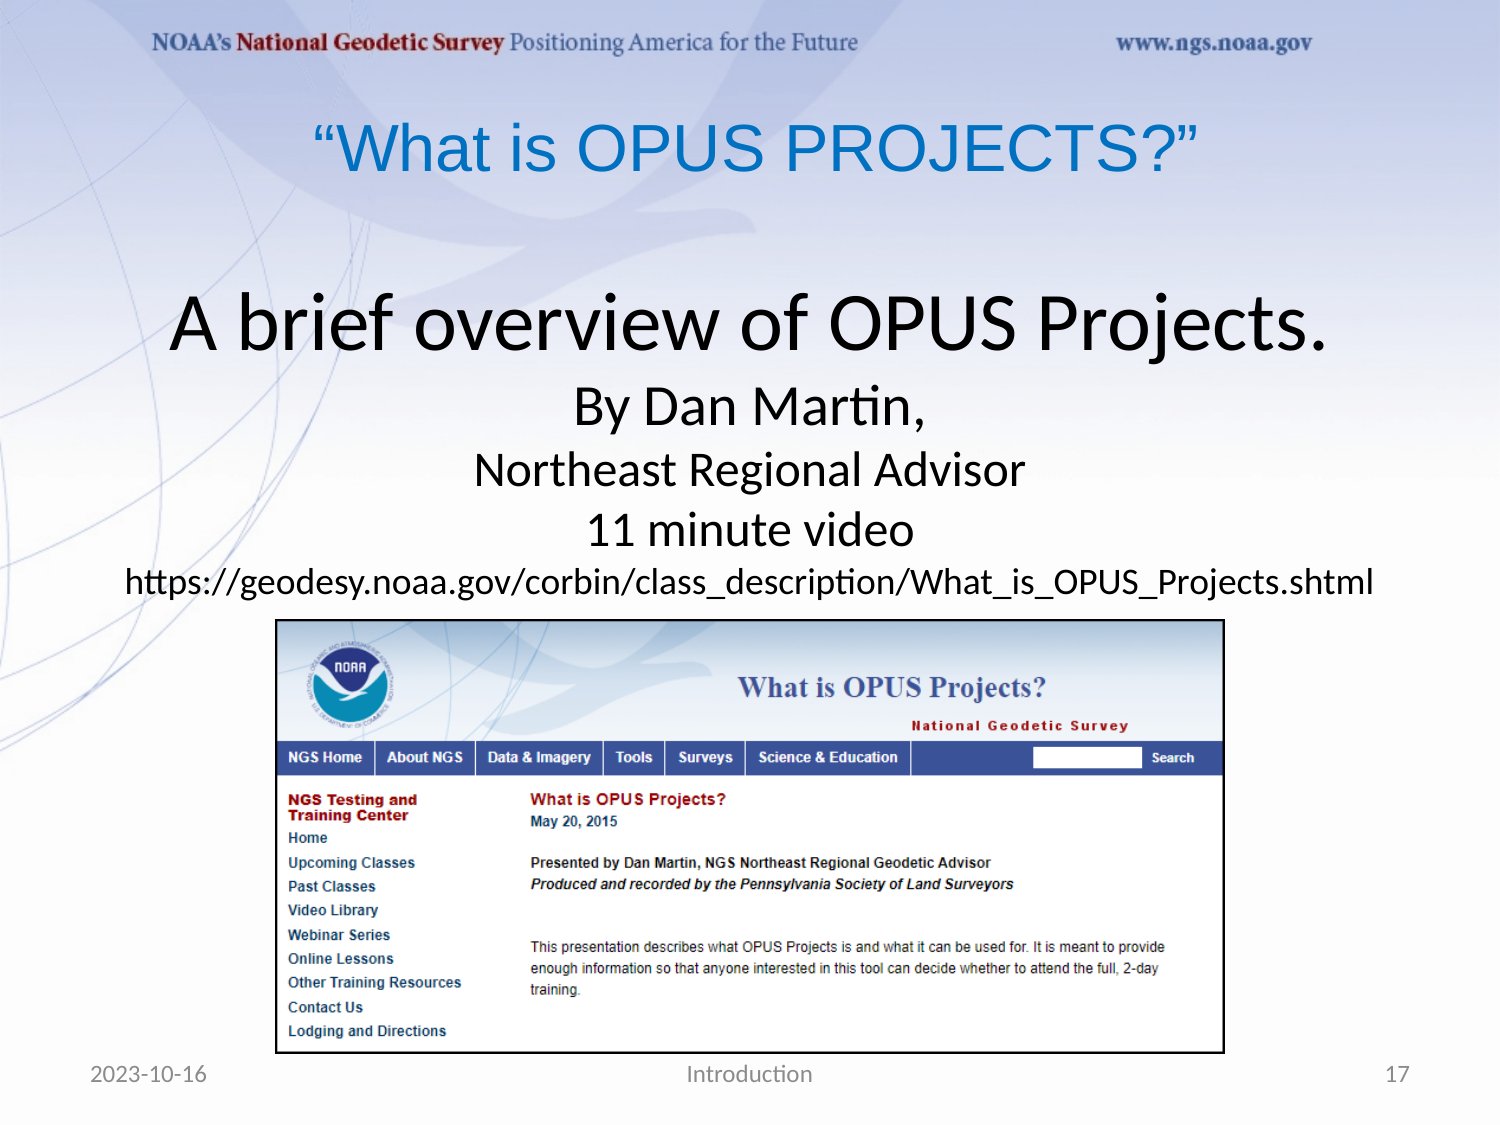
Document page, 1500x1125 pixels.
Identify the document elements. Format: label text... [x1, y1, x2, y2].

text_box “What is OPUS PROJECTS?” [255, 97, 1245, 193]
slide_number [75, 1042, 425, 1103]
picture [0, 0, 1500, 1125]
title A brief overview of OPUS Projects. By Dan Martin, Northeast Regional Advisor 11 minute video https://geodesy.noaa.gov/corbin/class_description/What_is_OPUS_Projects.shtml [74, 237, 1426, 631]
footer Introduction [512, 1062, 988, 1103]
slide_number 17 [1074, 1042, 1425, 1103]
